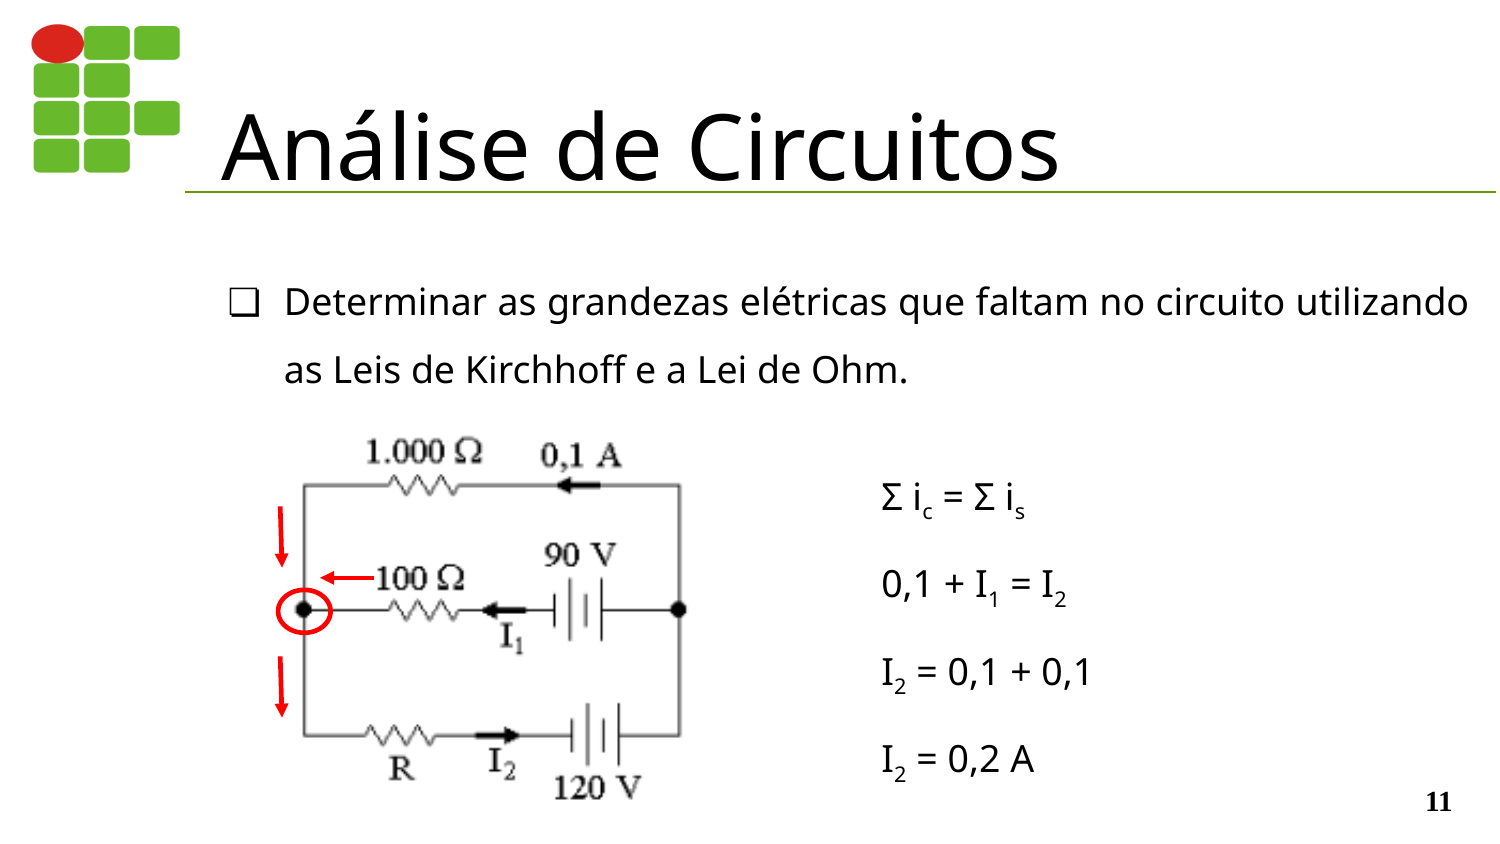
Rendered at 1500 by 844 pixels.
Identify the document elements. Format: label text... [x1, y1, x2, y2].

text_box I2 = 0,1 + 0,1 [866, 614, 1183, 680]
picture [29, 23, 182, 174]
list Determinar as grandezas elétricas que faltam no circuito utilizando as Leis de Kirchhoff e a Lei de Ohm. [193, 248, 1486, 387]
title Análise de Circuitos [206, 26, 1468, 207]
text_box I2 = 0,2 A [866, 702, 1183, 768]
text_box Σ ic = Σ is [866, 439, 1183, 505]
picture [265, 410, 738, 817]
text_box 0,1 + I1 = I2 [866, 527, 1183, 593]
text_box ‹#› [1390, 768, 1468, 825]
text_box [279, 506, 375, 718]
